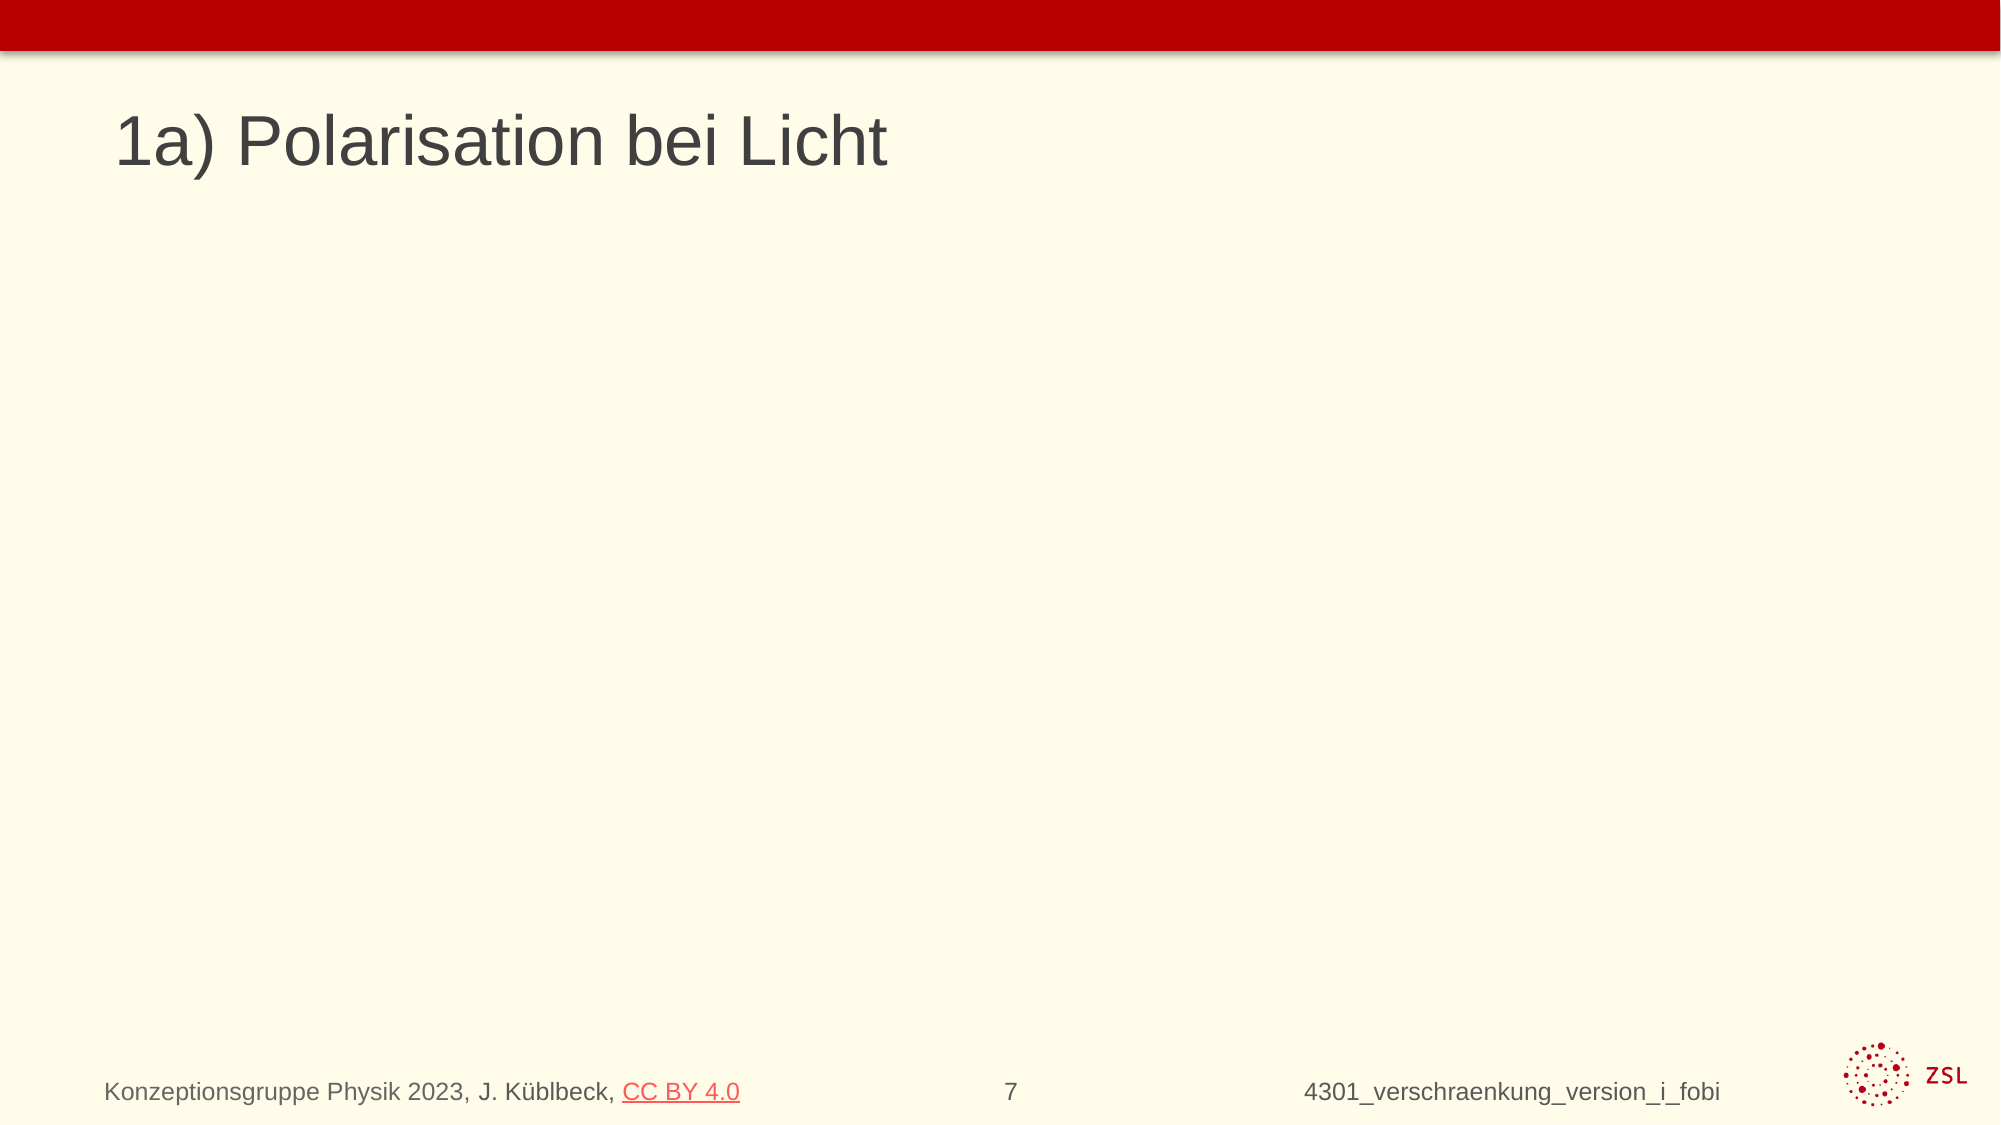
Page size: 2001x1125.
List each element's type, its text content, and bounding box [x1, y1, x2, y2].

title 1a) Polarisation bei Licht [99, 90, 1900, 185]
picture [1842, 1041, 1968, 1107]
